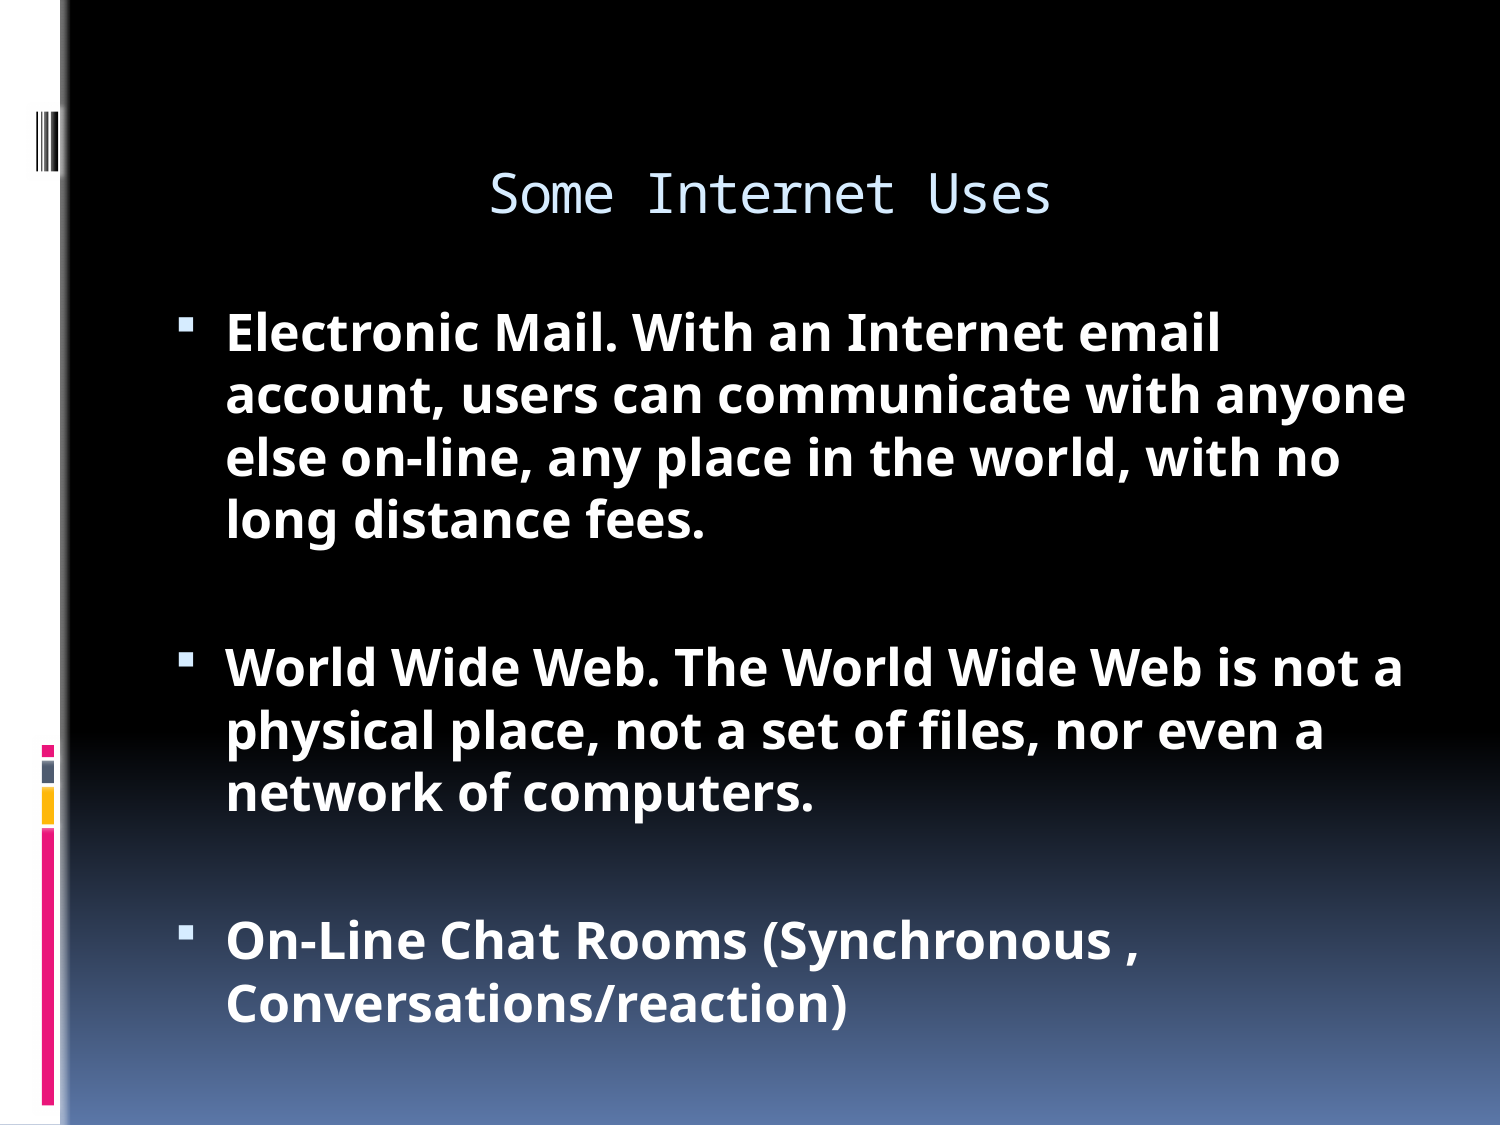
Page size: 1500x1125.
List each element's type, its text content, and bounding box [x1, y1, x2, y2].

title Some Internet Uses [150, 83, 1425, 234]
list Electronic Mail. With an Internet email account, users can communicate with anyone else on-line, any place in the world, with no long distance fees. World Wide Web. The World Wide Web is not a physical place, not a set of files, nor even a network of computers. On-Line Chat Rooms (Synchronous , Conversations/reaction) [150, 292, 1425, 1043]
